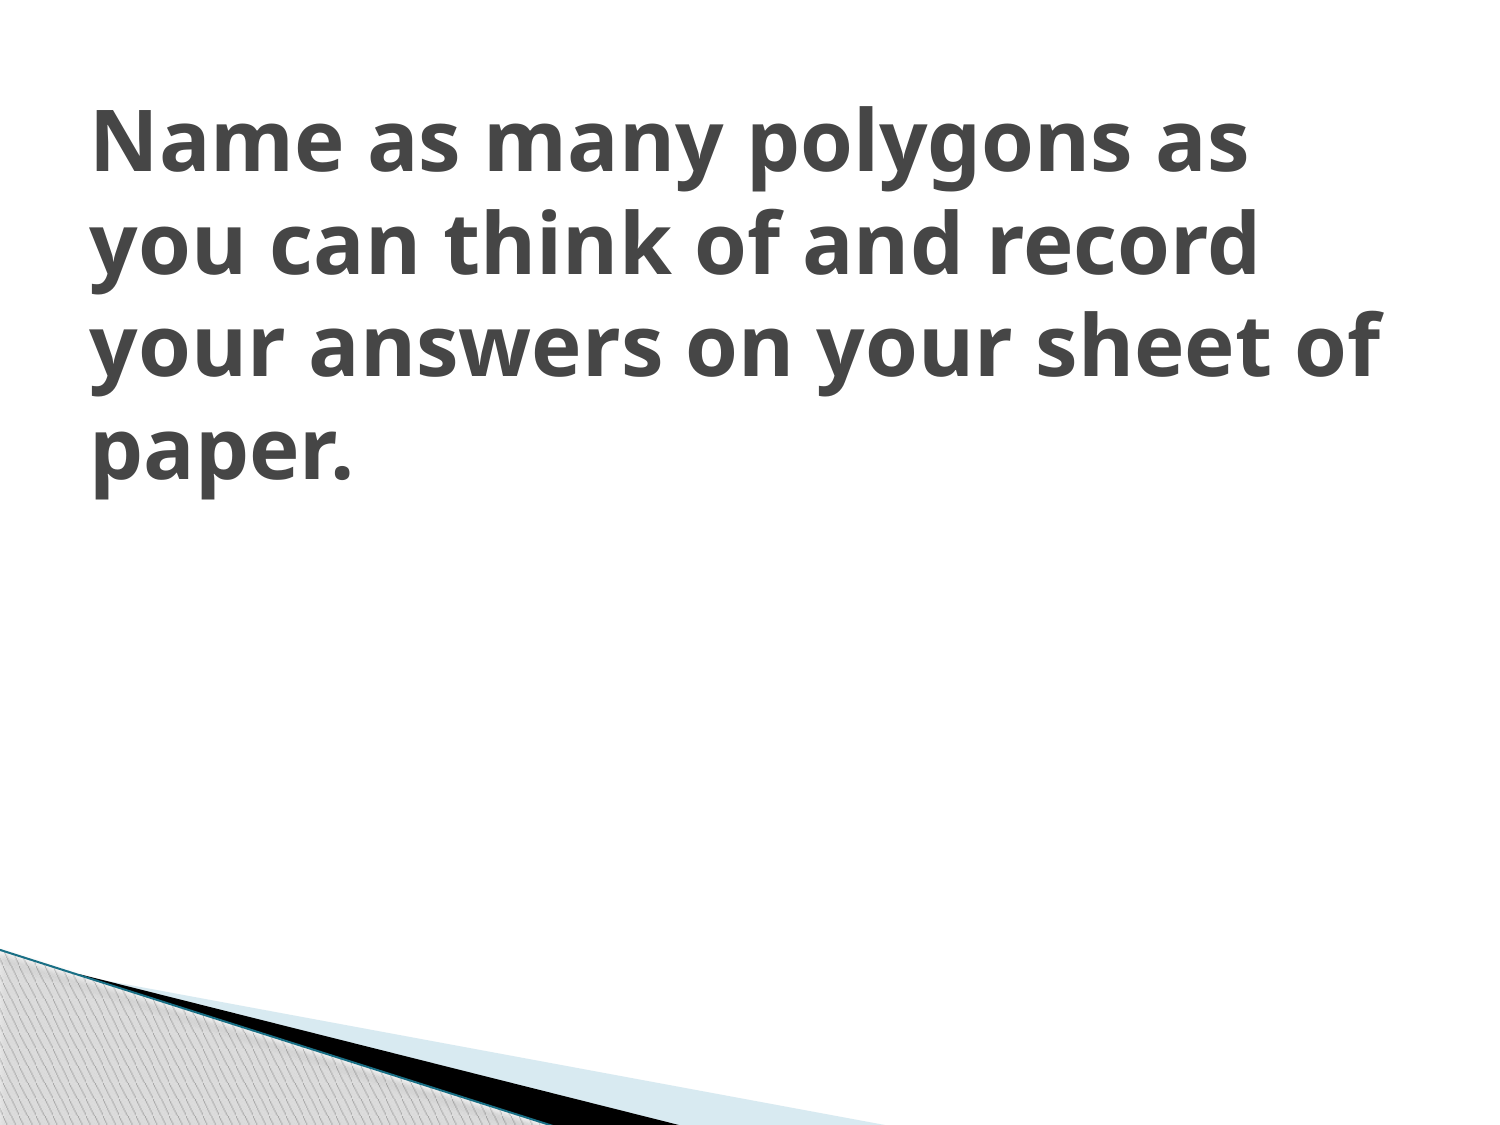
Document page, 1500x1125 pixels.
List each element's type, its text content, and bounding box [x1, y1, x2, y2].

title Name as many polygons as you can think of and record your answers on your sheet of paper. [75, 45, 1425, 538]
